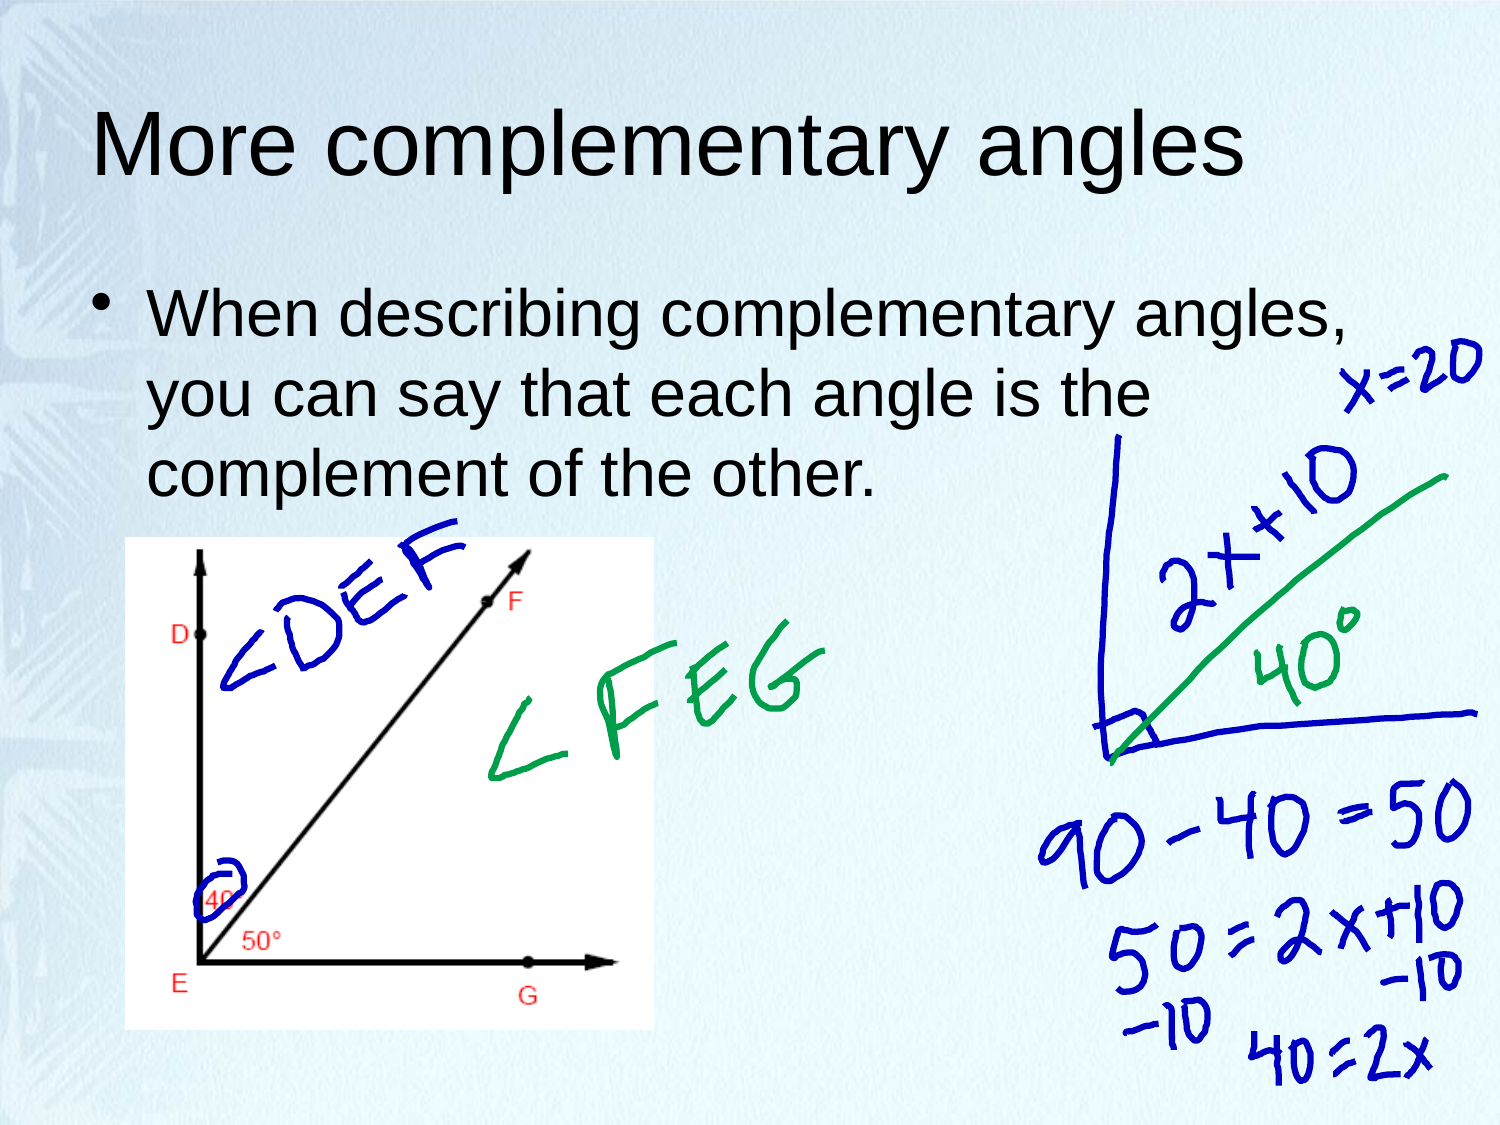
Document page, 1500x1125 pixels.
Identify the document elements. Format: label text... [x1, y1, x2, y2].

text_box [1124, 1022, 1159, 1034]
text_box [692, 670, 712, 695]
text_box [1248, 793, 1255, 859]
text_box [695, 681, 736, 725]
text_box [1306, 447, 1355, 502]
text_box [1405, 1038, 1428, 1079]
text_box [751, 620, 826, 710]
text_box [1255, 651, 1282, 683]
text_box [1124, 741, 1154, 753]
text_box [1437, 779, 1469, 841]
text_box [1375, 909, 1388, 916]
text_box [1300, 633, 1338, 689]
text_box [1283, 472, 1316, 514]
text_box [1361, 389, 1374, 404]
text_box [1392, 781, 1424, 847]
text_box [1339, 805, 1369, 814]
text_box [1331, 1039, 1350, 1055]
text_box [1366, 1026, 1401, 1079]
title More complementary angles [74, 44, 1426, 233]
text_box [689, 668, 727, 704]
text_box [657, 642, 677, 654]
text_box [416, 520, 458, 535]
text_box [1341, 811, 1373, 822]
text_box [1278, 644, 1300, 706]
text_box [1152, 589, 1478, 745]
text_box [1161, 559, 1216, 631]
text_box [1228, 923, 1249, 933]
text_box [1250, 1031, 1276, 1059]
text_box [1167, 827, 1201, 845]
text_box [1416, 957, 1424, 1002]
text_box [1391, 904, 1410, 911]
text_box [1432, 882, 1461, 929]
text_box [1268, 796, 1308, 856]
text_box [1253, 523, 1265, 532]
text_box [1111, 923, 1158, 993]
picture [0, 0, 1500, 1125]
text_box [1099, 434, 1299, 724]
text_box [1388, 378, 1409, 391]
text_box [1339, 906, 1364, 949]
text_box [1351, 928, 1370, 952]
text_box [1421, 1055, 1432, 1070]
text_box [1253, 506, 1283, 541]
text_box [1405, 1042, 1419, 1055]
text_box [1338, 607, 1359, 631]
text_box [1387, 899, 1392, 938]
text_box [687, 642, 728, 679]
text_box [1229, 938, 1255, 957]
text_box [1289, 1039, 1312, 1082]
text_box [1040, 822, 1087, 889]
text_box [1110, 475, 1448, 764]
text_box [1218, 796, 1249, 822]
text_box [1163, 1004, 1175, 1050]
text_box [1345, 369, 1368, 413]
text_box [1267, 511, 1282, 523]
text_box [1379, 368, 1405, 378]
text_box [1276, 1035, 1280, 1086]
text_box [1413, 348, 1447, 391]
text_box [1340, 370, 1358, 388]
text_box [1276, 899, 1322, 963]
text_box [1138, 729, 1160, 747]
text_box [1092, 710, 1147, 738]
text_box [1096, 814, 1143, 882]
text_box [1382, 977, 1409, 984]
text_box [1330, 910, 1349, 928]
list When describing complementary angles, you can say that each angle is the complement of the other. [74, 262, 1426, 1006]
text_box [1451, 340, 1480, 382]
text_box [1333, 1060, 1356, 1075]
text_box [1207, 554, 1227, 558]
text_box [1428, 953, 1460, 989]
text_box [1102, 731, 1129, 760]
text_box [1173, 925, 1203, 970]
text_box [1416, 884, 1421, 943]
text_box [1182, 998, 1209, 1042]
text_box [1225, 532, 1233, 590]
